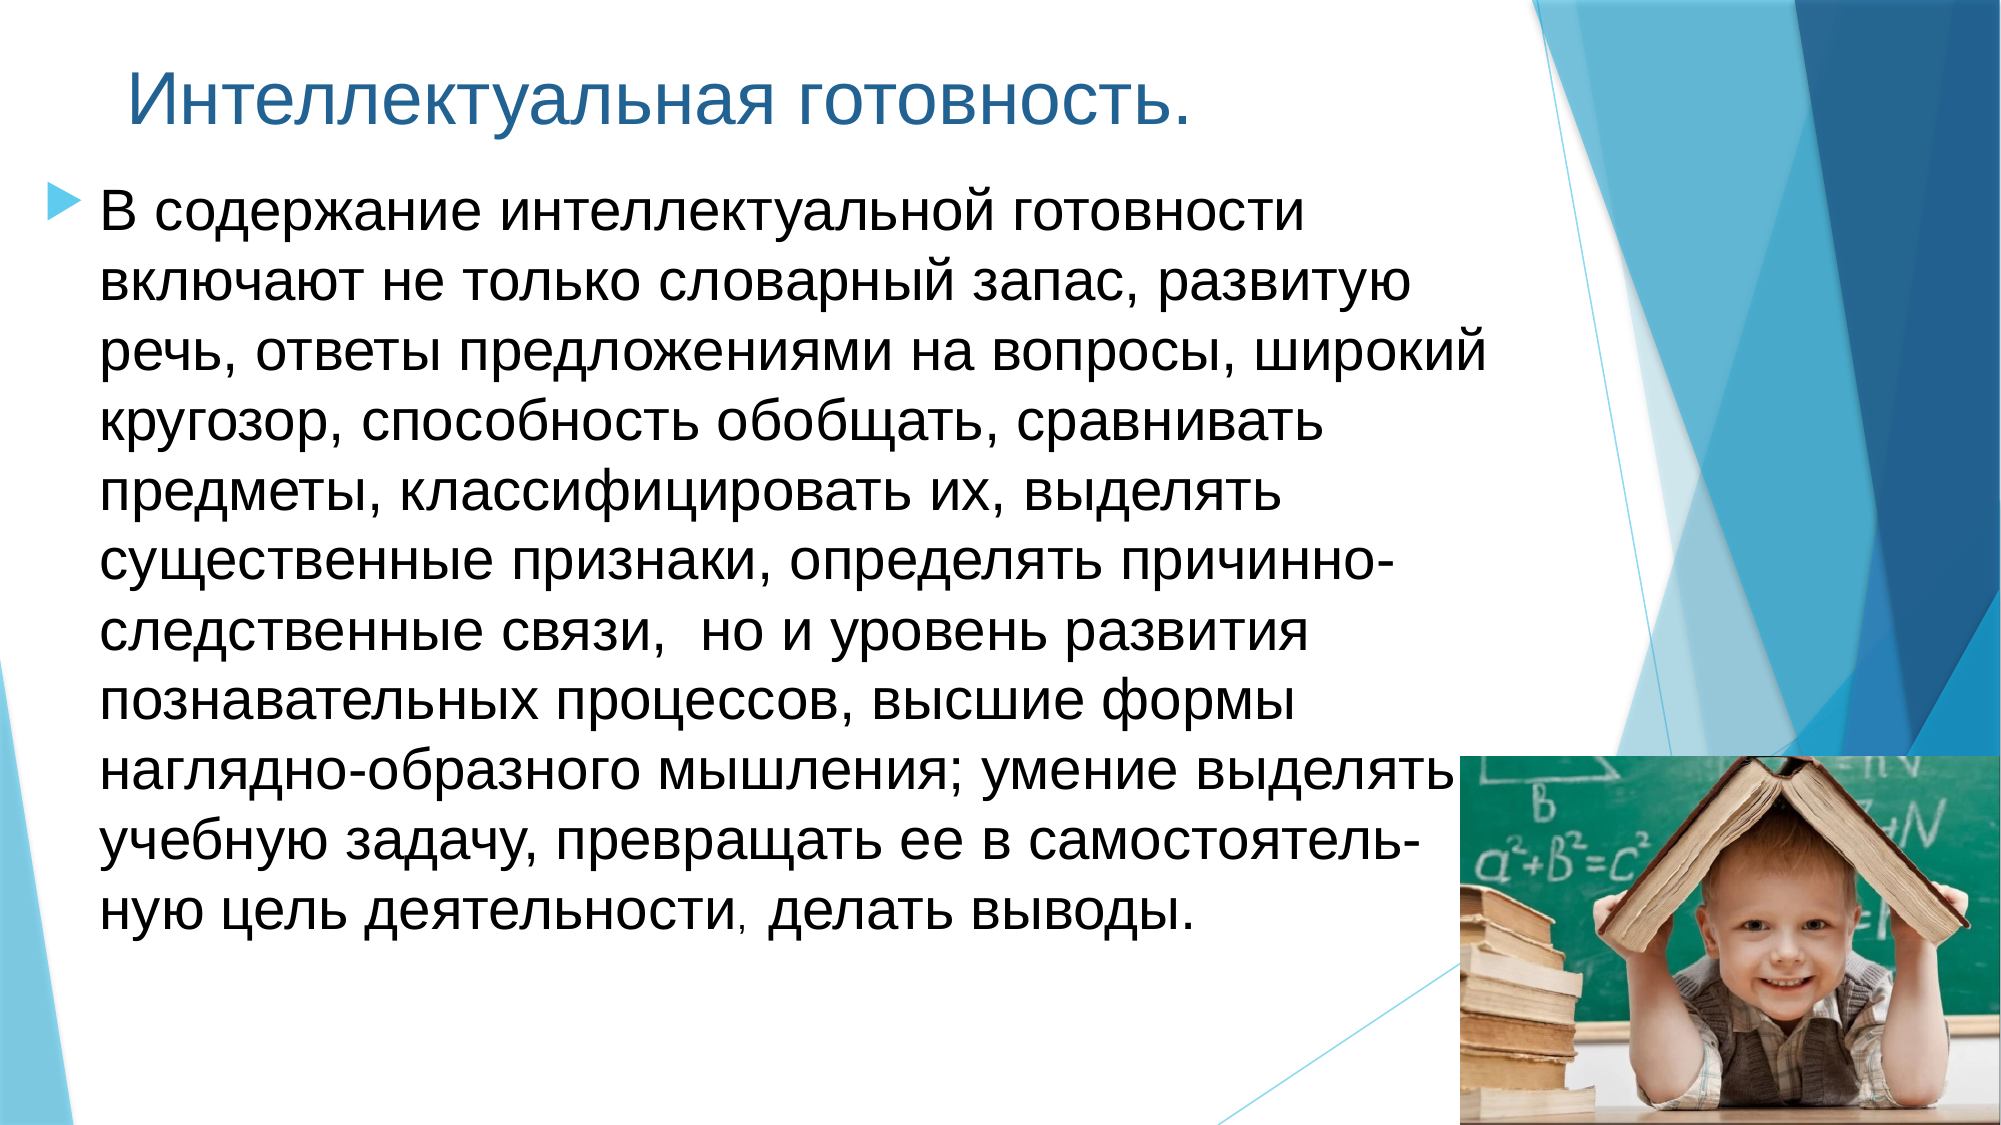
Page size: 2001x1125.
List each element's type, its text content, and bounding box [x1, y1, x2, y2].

title Интеллектуальная готовность. [111, 41, 1522, 164]
picture [1459, 756, 2000, 1125]
list В содержание интеллектуальной готовности включают не только словарный запас, развитую речь, ответы предложениями на вопросы, широкий кругозор, способность обобщать, сравнивать предметы, классифицировать их, выделять существенные признаки, определять причинно-следственные связи, но и уровень развития познавательных процессов, высшие формы наглядно-образного мышления; умение выделять учебную задачу, превращать ее в самостоятель- ную цель деятельности, делать выводы. [28, 164, 1555, 1024]
